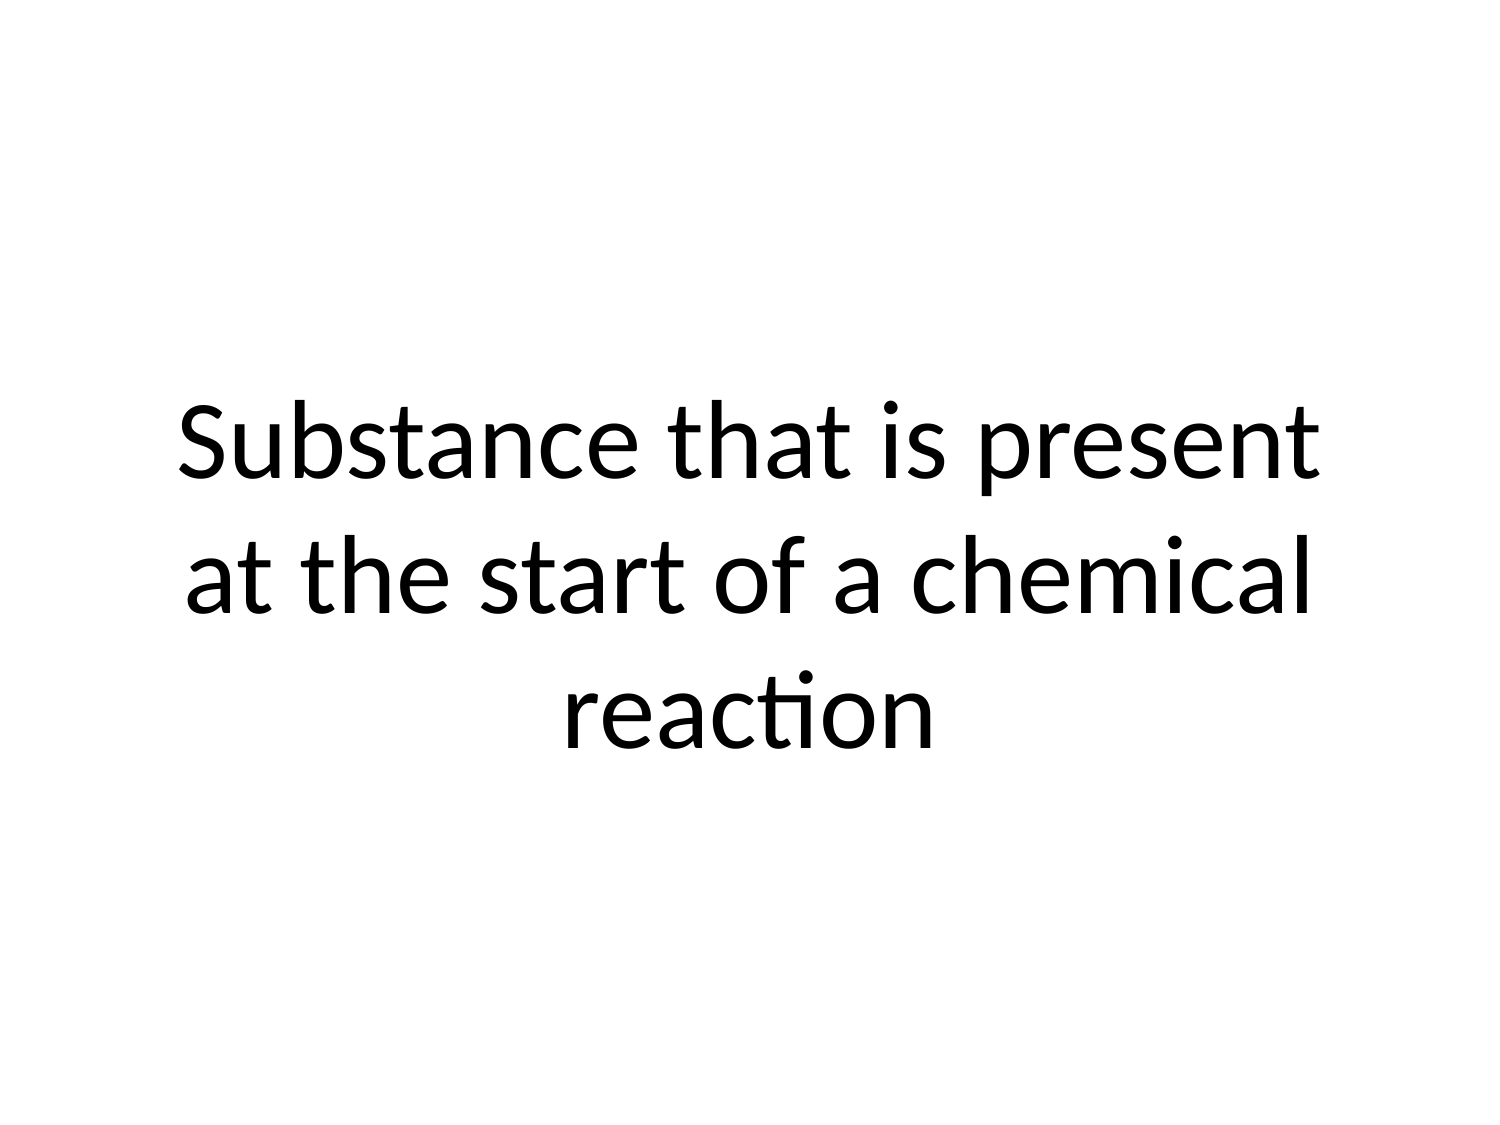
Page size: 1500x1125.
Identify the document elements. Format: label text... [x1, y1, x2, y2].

title Substance that is present at the start of a chemical reaction [112, 50, 1388, 1088]
